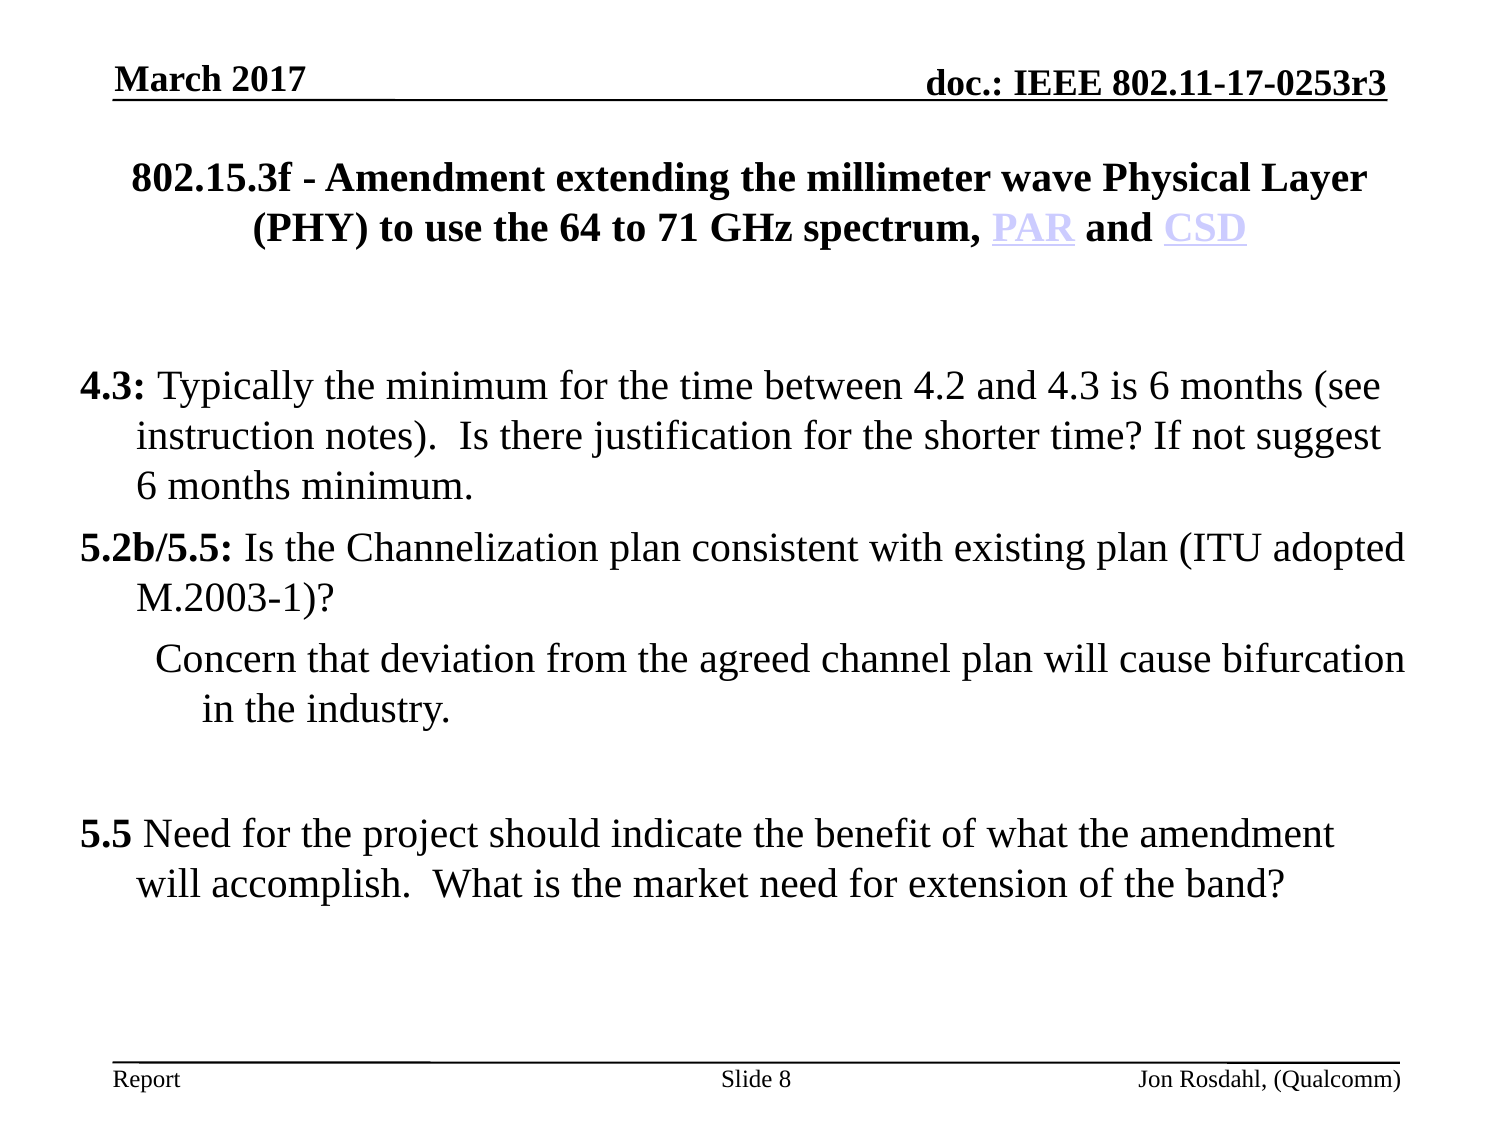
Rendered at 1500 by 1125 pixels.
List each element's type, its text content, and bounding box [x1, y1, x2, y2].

title 802.15.3f - Amendment extending the millimeter wave Physical Layer (PHY) to use the 64 to 71 GHz spectrum, PAR and CSD [112, 112, 1388, 288]
list 4.3: Typically the minimum for the time between 4.2 and 4.3 is 6 months (see instruction notes). Is there justification for the shorter time? If not suggest 6 months minimum. 5.2b/5.5: Is the Channelization plan consistent with existing plan (ITU adopted M.2003-1)? Concern that deviation from the agreed channel plan will cause bifurcation in the industry. 5.5 Need for the project should indicate the benefit of what the amendment will accomplish. What is the market need for extension of the band? [64, 349, 1424, 990]
slide_number Slide 8 [712, 1061, 800, 1123]
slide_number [114, 54, 423, 100]
footer Jon Rosdahl, (Qualcomm) [878, 1061, 1402, 1093]
